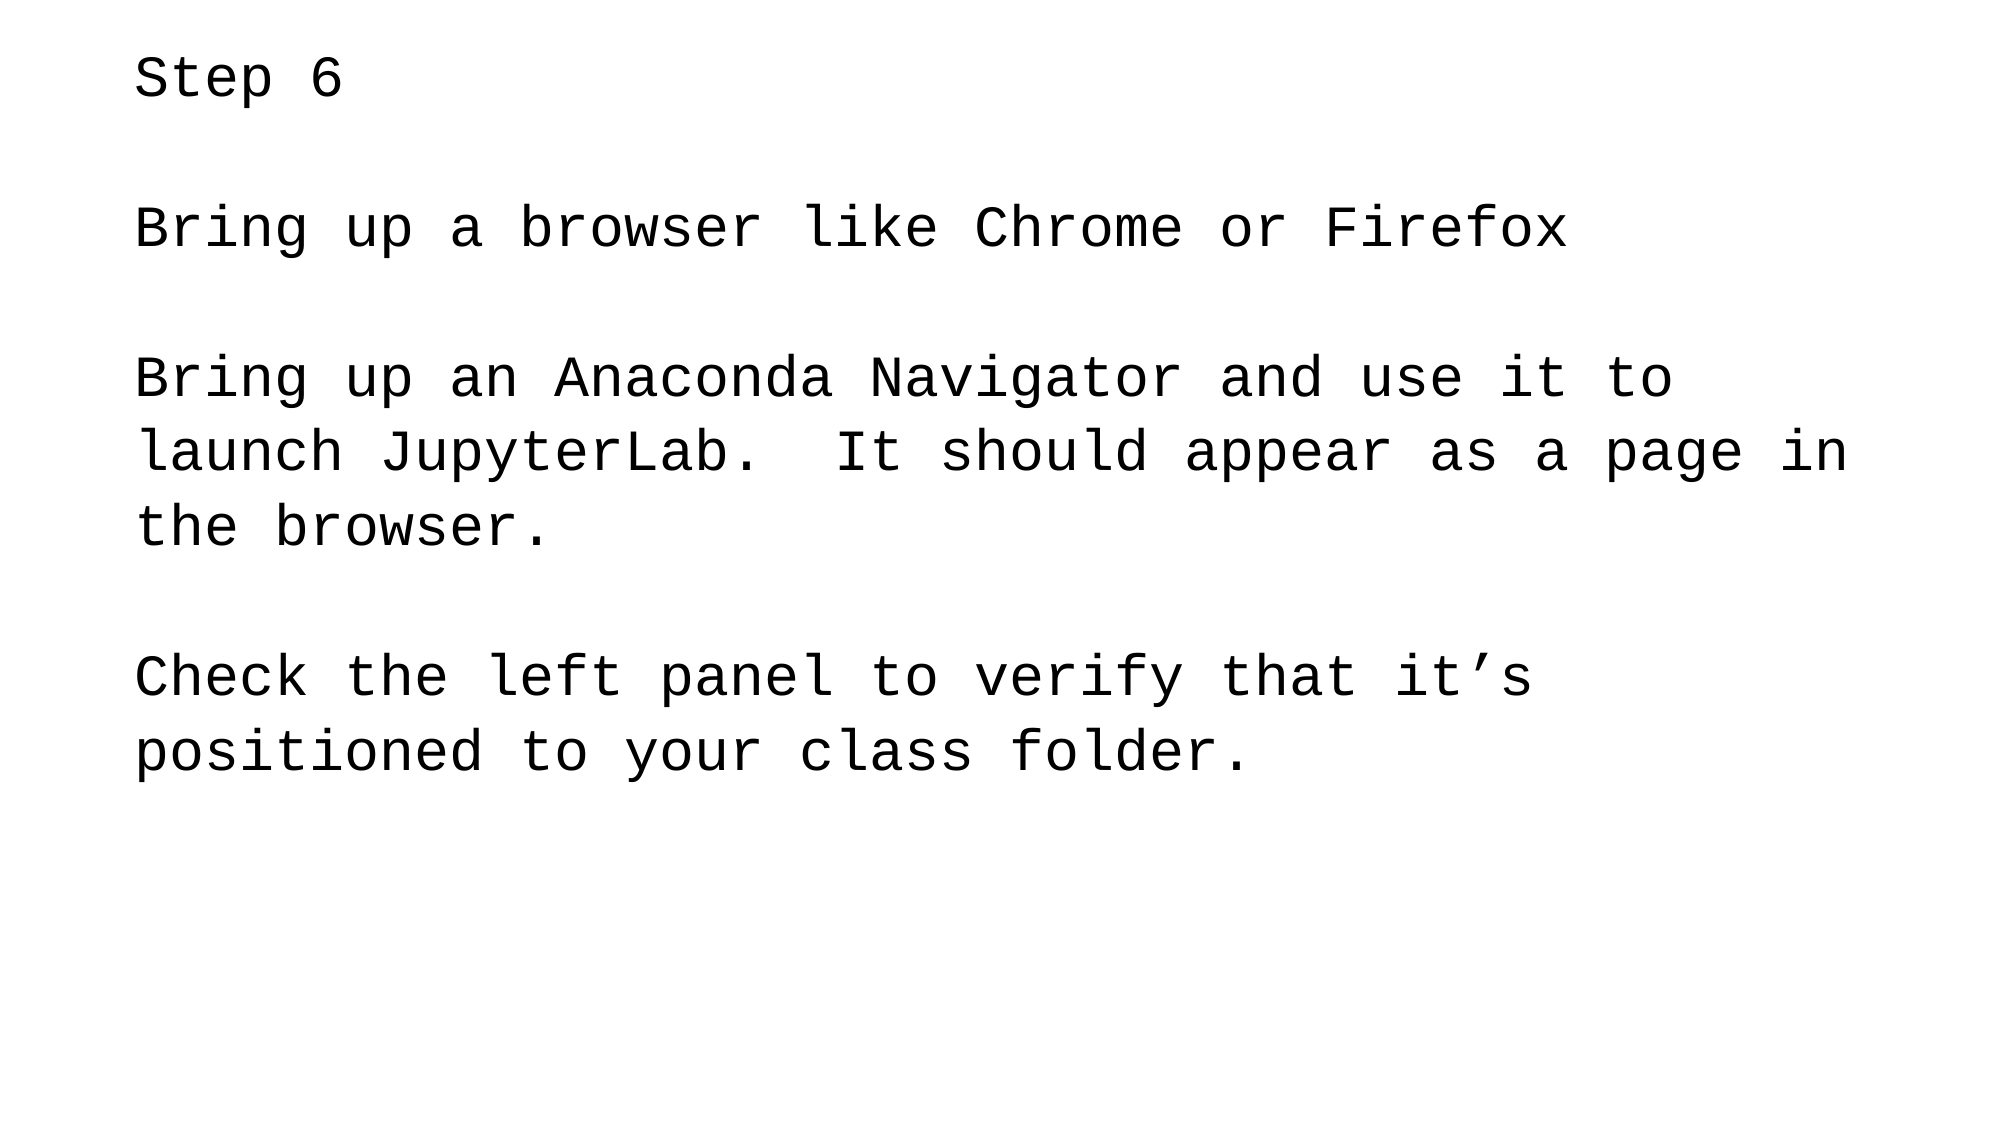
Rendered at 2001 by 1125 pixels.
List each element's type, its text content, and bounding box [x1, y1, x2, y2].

text_box Step 6 Bring up a browser like Chrome or Firefox Bring up an Anaconda Navigator and use it to launch JupyterLab. It should appear as a page in the browser. Check the left panel to verify that it’s positioned to your class folder. [119, 26, 1913, 864]
